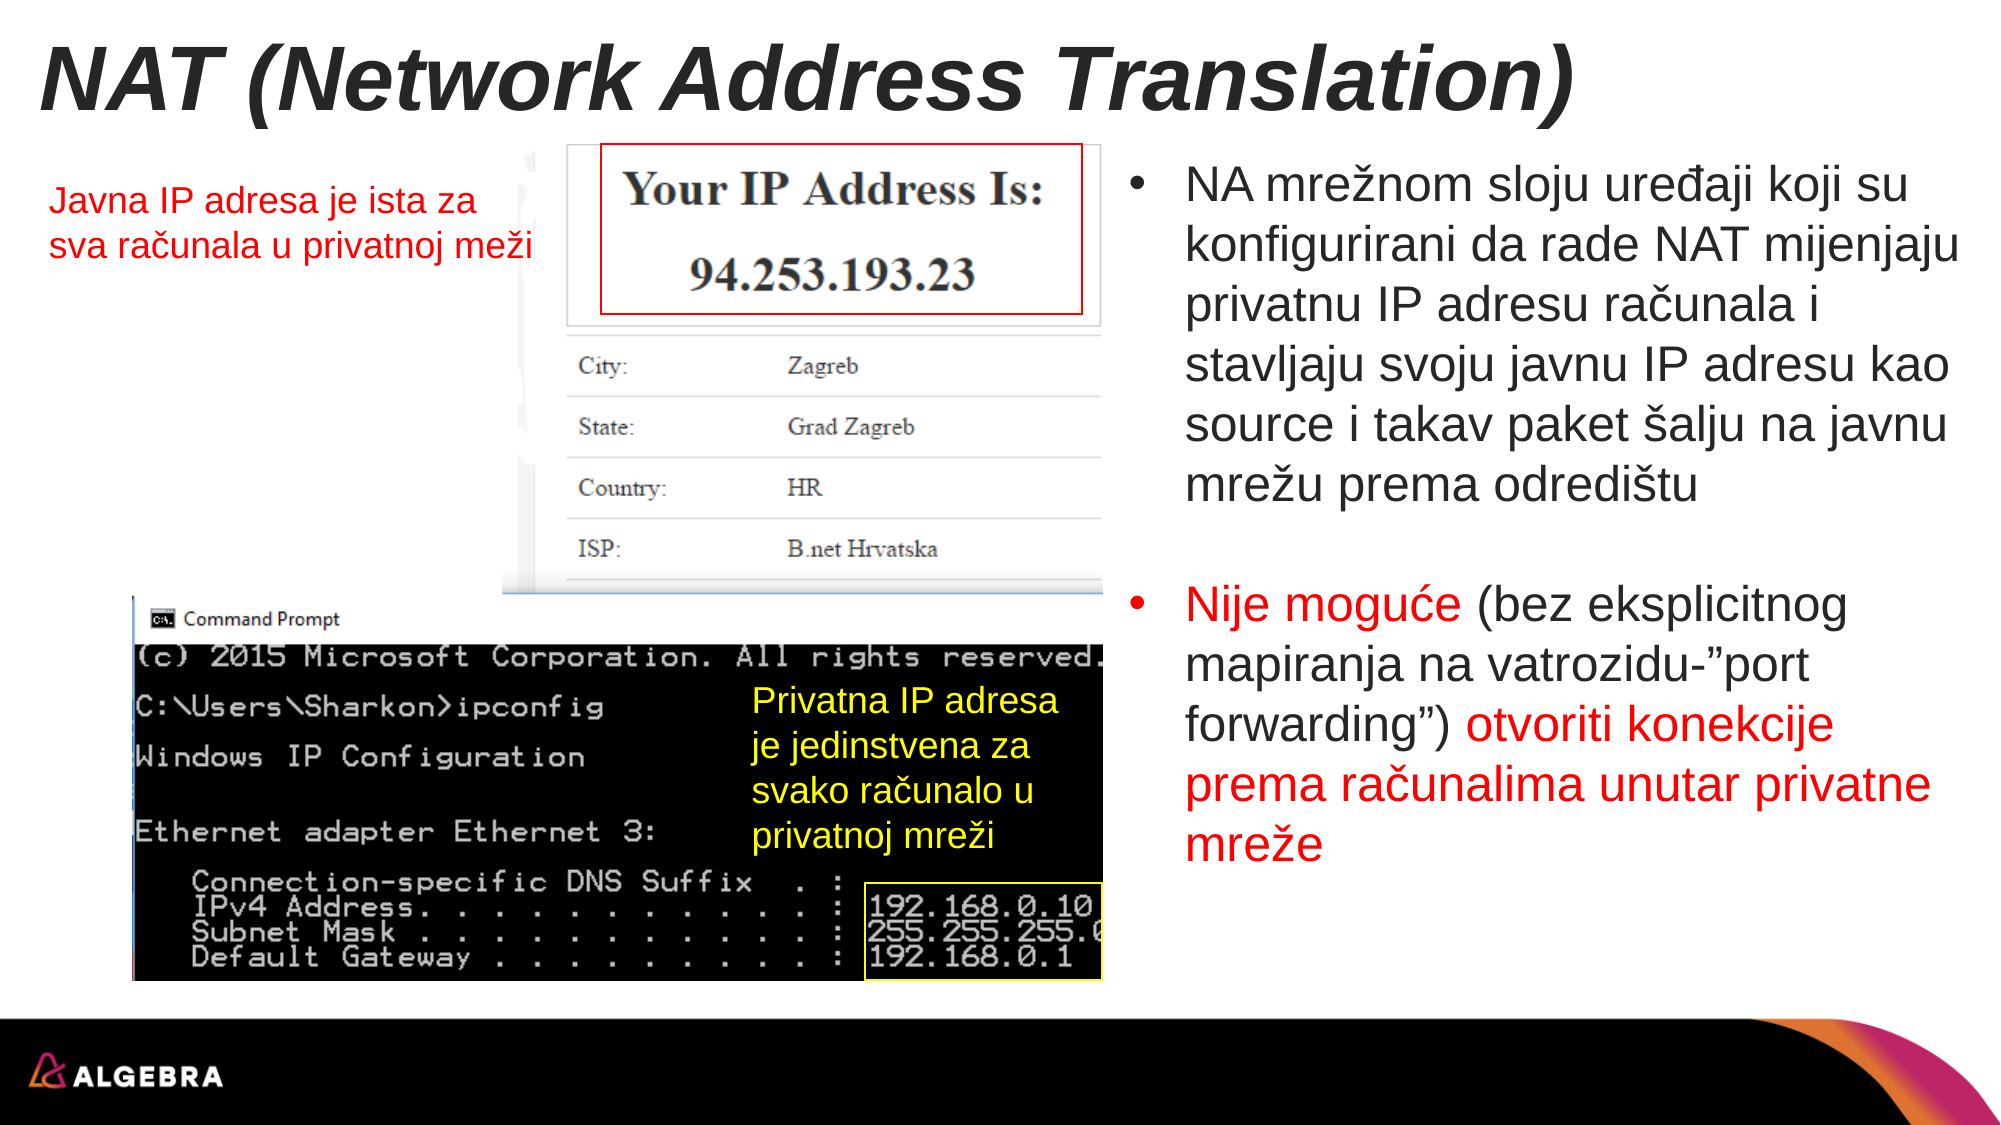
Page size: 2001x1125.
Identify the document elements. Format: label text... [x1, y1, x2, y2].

title NAT (Network Address Translation) [39, 23, 1813, 200]
picture [0, 0, 2001, 1125]
text_box Javna IP adresa je ista za sva računala u privatnoj meži [34, 168, 132, 274]
text_box NA mrežnom sloju uređaji koji su konfigurirani da rade NAT mijenjaju privatnu IP adresu računala i stavljaju svoju javnu IP adresu kao source i takav paket šalju na javnu mrežu prema odredištu Nije moguće (bez eksplicitnog mapiranja na vatrozidu-”port forwarding”) otvoriti konekcije prema računalima unutar privatne mreže [1113, 144, 1979, 880]
